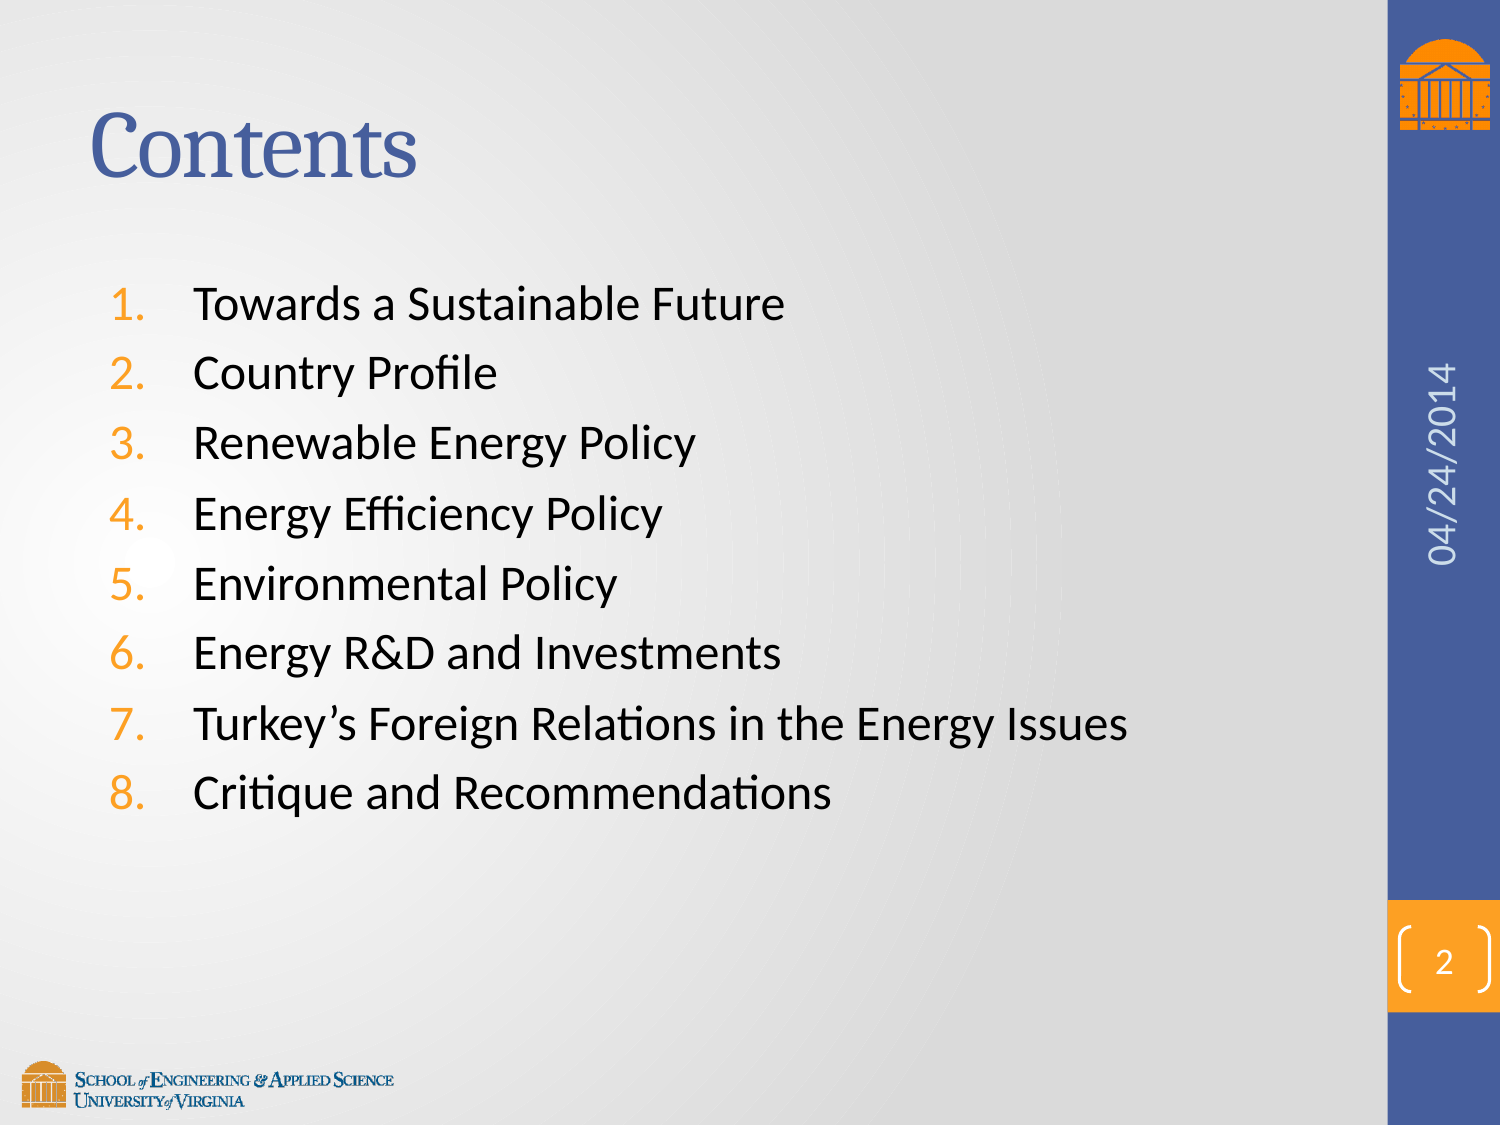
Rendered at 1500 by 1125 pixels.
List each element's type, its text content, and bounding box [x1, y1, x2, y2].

slide_number 2 [1397, 925, 1492, 994]
list Towards a Sustainable Future Country Profile Renewable Energy Policy Energy Efficiency Policy Environmental Policy Energy R&D and Investments Turkey’s Foreign Relations in the Energy Issues Critique and Recommendations [75, 262, 1325, 1050]
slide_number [1408, 322, 1469, 582]
picture [1400, 39, 1490, 130]
title Contents [75, 45, 1325, 233]
picture [21, 1061, 394, 1110]
